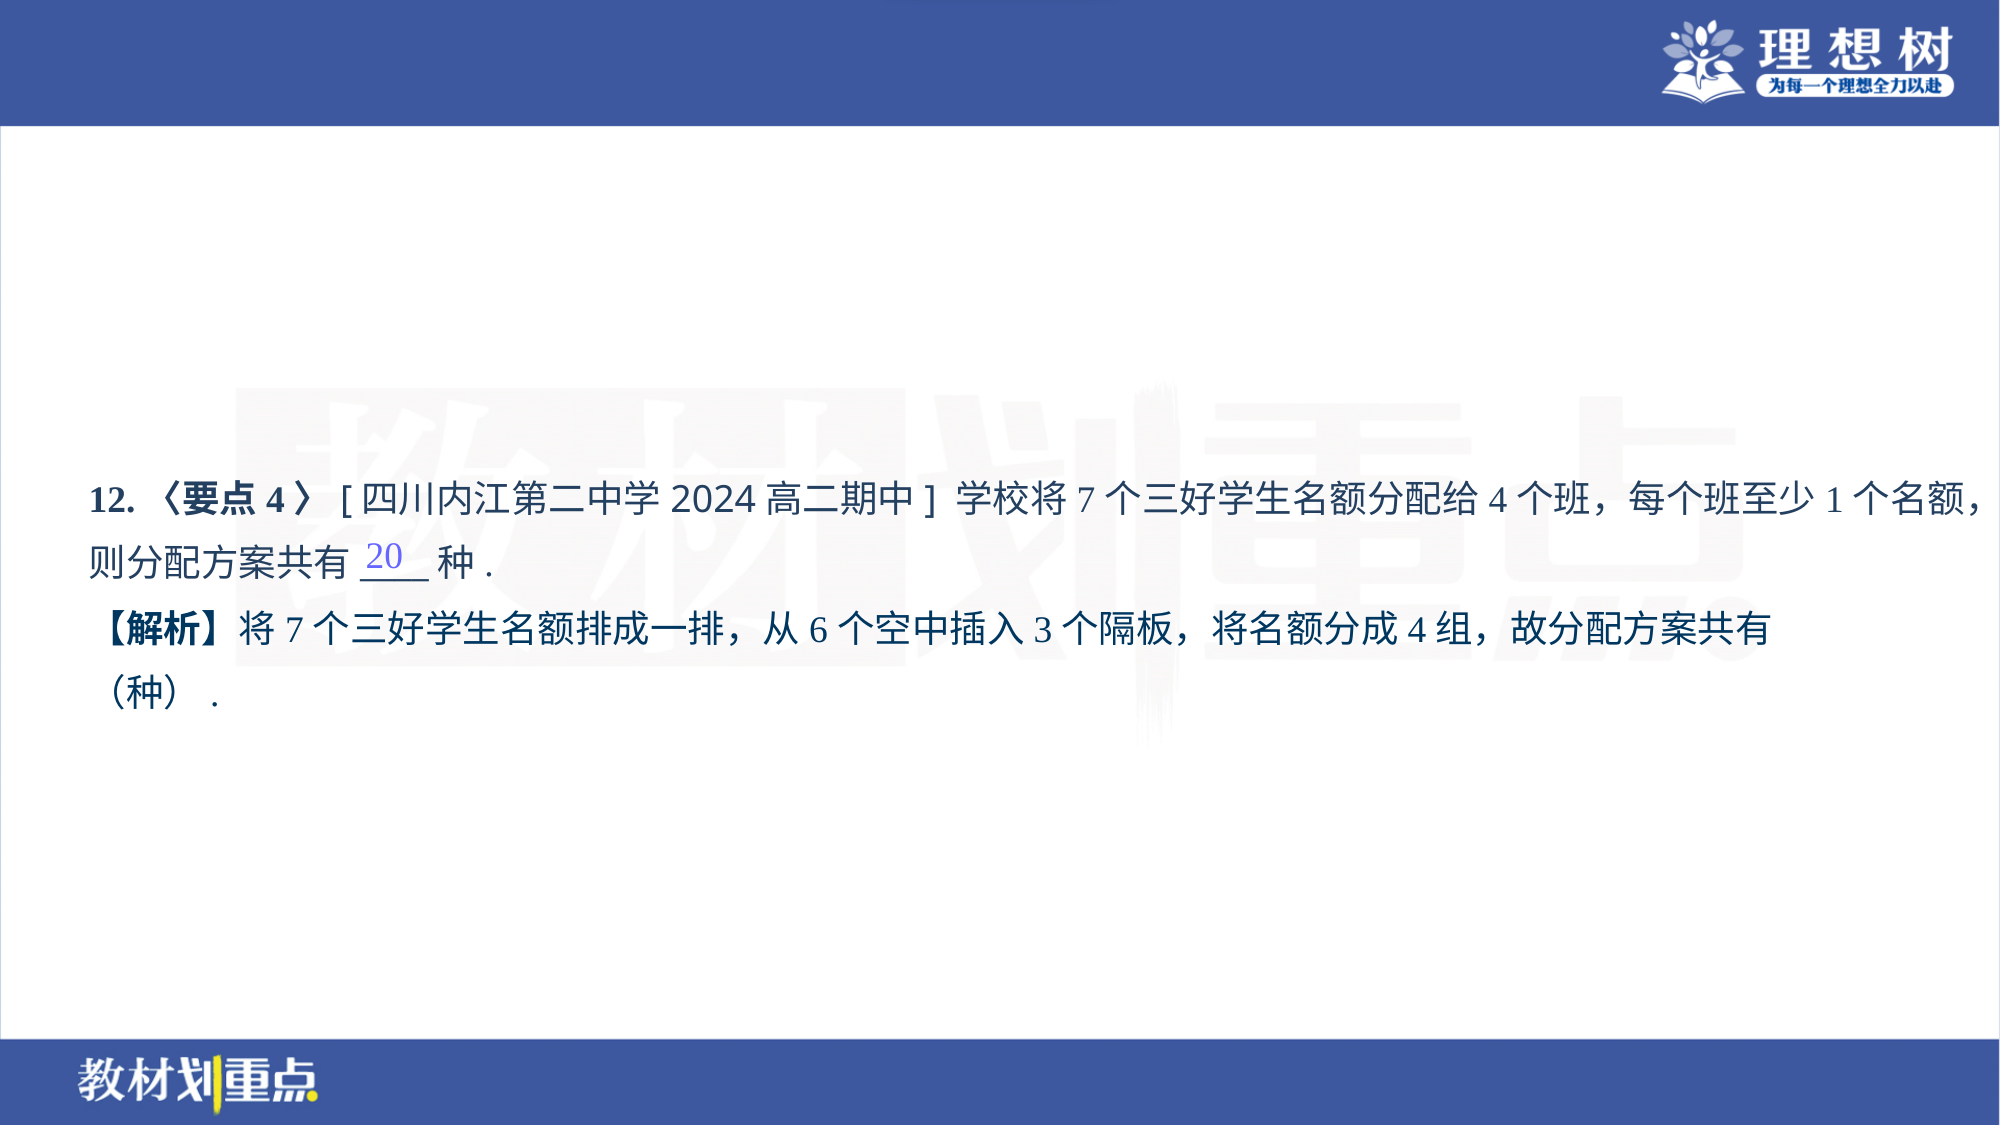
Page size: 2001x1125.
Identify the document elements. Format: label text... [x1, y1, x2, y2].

text_box 20 [351, 511, 417, 570]
text_box 12.〈要点4〉[四川内江第二中学2024高二期中] 学校将7个三好学生名额分配给4个班，每个班至少1个名额， 则分配方案共有____种. [88, 451, 1911, 578]
picture [0, 0, 2000, 1125]
